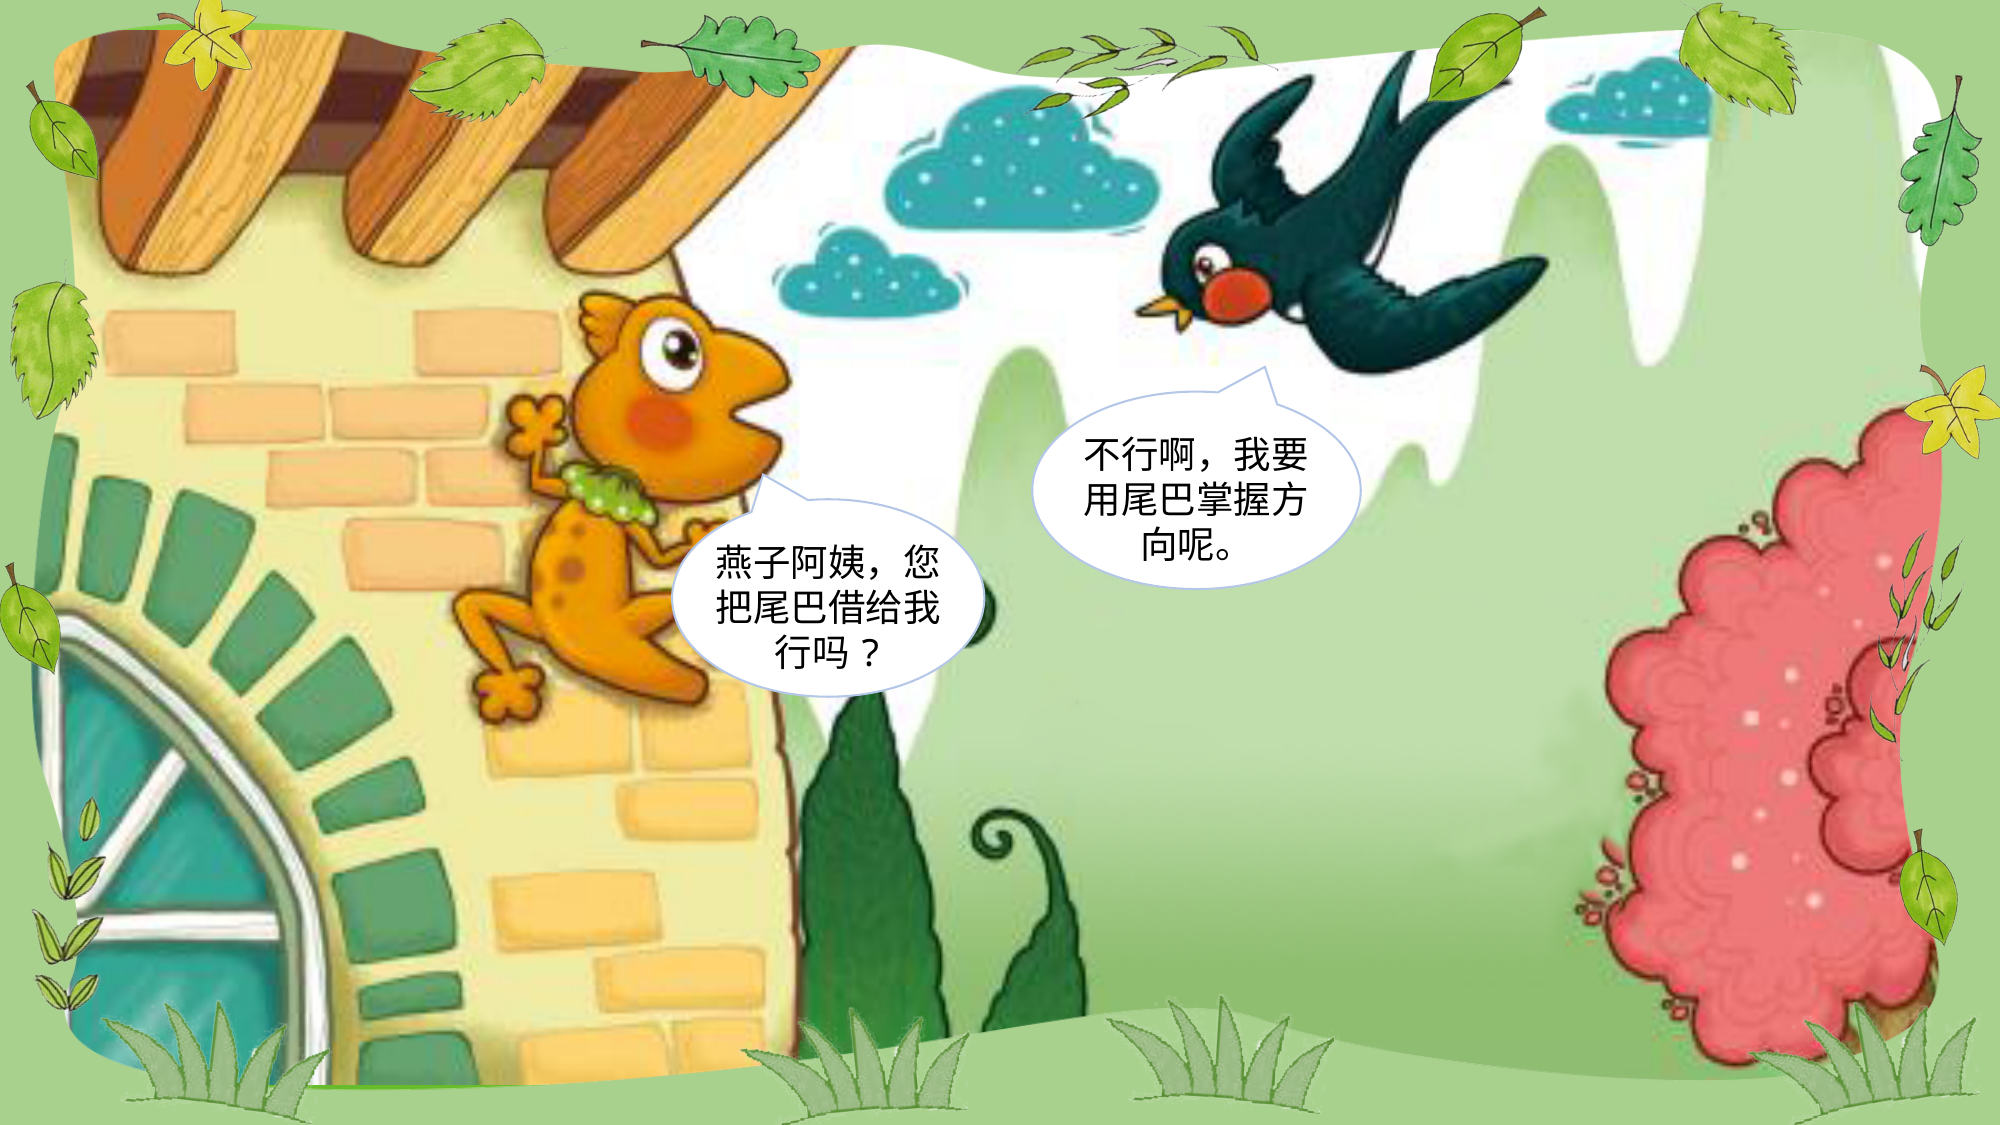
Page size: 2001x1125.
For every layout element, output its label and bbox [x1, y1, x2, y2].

text_box [0, 0, 2000, 1125]
